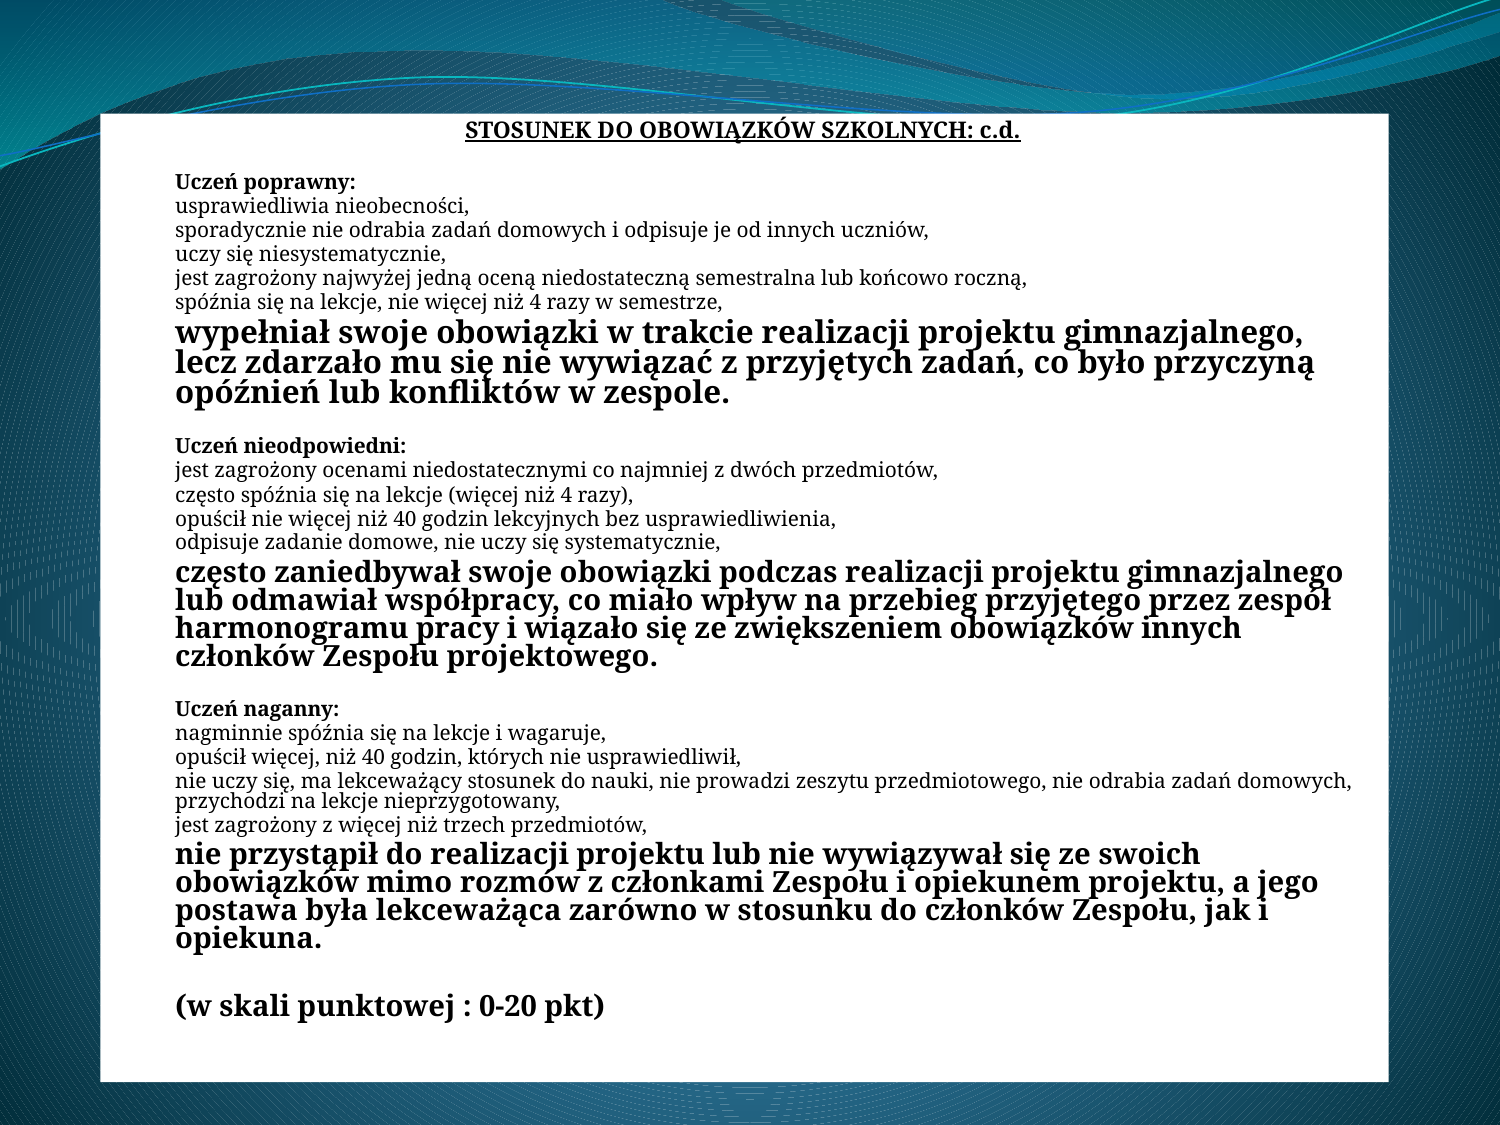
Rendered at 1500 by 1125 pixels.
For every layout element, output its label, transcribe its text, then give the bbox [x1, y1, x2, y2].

subtitle STOSUNEK DO OBOWIĄZKÓW SZKOLNYCH: c.d. Uczeń poprawny: usprawiedliwia nieobecności, sporadycznie nie odrabia zadań domowych i odpisuje je od innych uczniów, uczy się niesystematycznie, jest zagrożony najwyżej jedną oceną niedostateczną semestralna lub końcowo roczną, spóźnia się na lekcje, nie więcej niż 4 razy w semestrze, wypełniał swoje obowiązki w trakcie realizacji projektu gimnazjalnego, lecz zdarzało mu się nie wywiązać z przyjętych zadań, co było przyczyną opóźnień lub konfliktów w zespole. Uczeń nieodpowiedni: jest zagrożony ocenami niedostatecznymi co najmniej z dwóch przedmiotów, często spóźnia się na lekcje (więcej niż 4 razy), opuścił nie więcej niż 40 godzin lekcyjnych bez usprawiedliwienia, odpisuje zadanie domowe, nie uczy się systematycznie, często zaniedbywał swoje obowiązki podczas realizacji projektu gimnazjalnego lub odmawiał współpracy, co miało wpływ na przebieg przyjętego przez zespół harmonogramu pracy i wiązało się ze zwiększeniem obowiązków innych członków Zespołu projektowego. Uczeń naganny: nagminnie spóźnia się na lekcje i wagaruje, opuścił więcej, niż 40 godzin, których nie usprawiedliwił, nie uczy się, ma lekceważący stosunek do nauki, nie prowadzi zeszytu przedmiotowego, nie odrabia zadań domowych, przychodzi na lekcje nieprzygotowany, jest zagrożony z więcej niż trzech przedmiotów, nie przystąpił do realizacji projektu lub nie wywiązywał się ze swoich obowiązków mimo rozmów z członkami Zespołu i opiekunem projektu, a jego postawa była lekceważąca zarówno w stosunku do członków Zespołu, jak i opiekuna. (w skali punktowej : 0-20 pkt) [100, 113, 1390, 1083]
